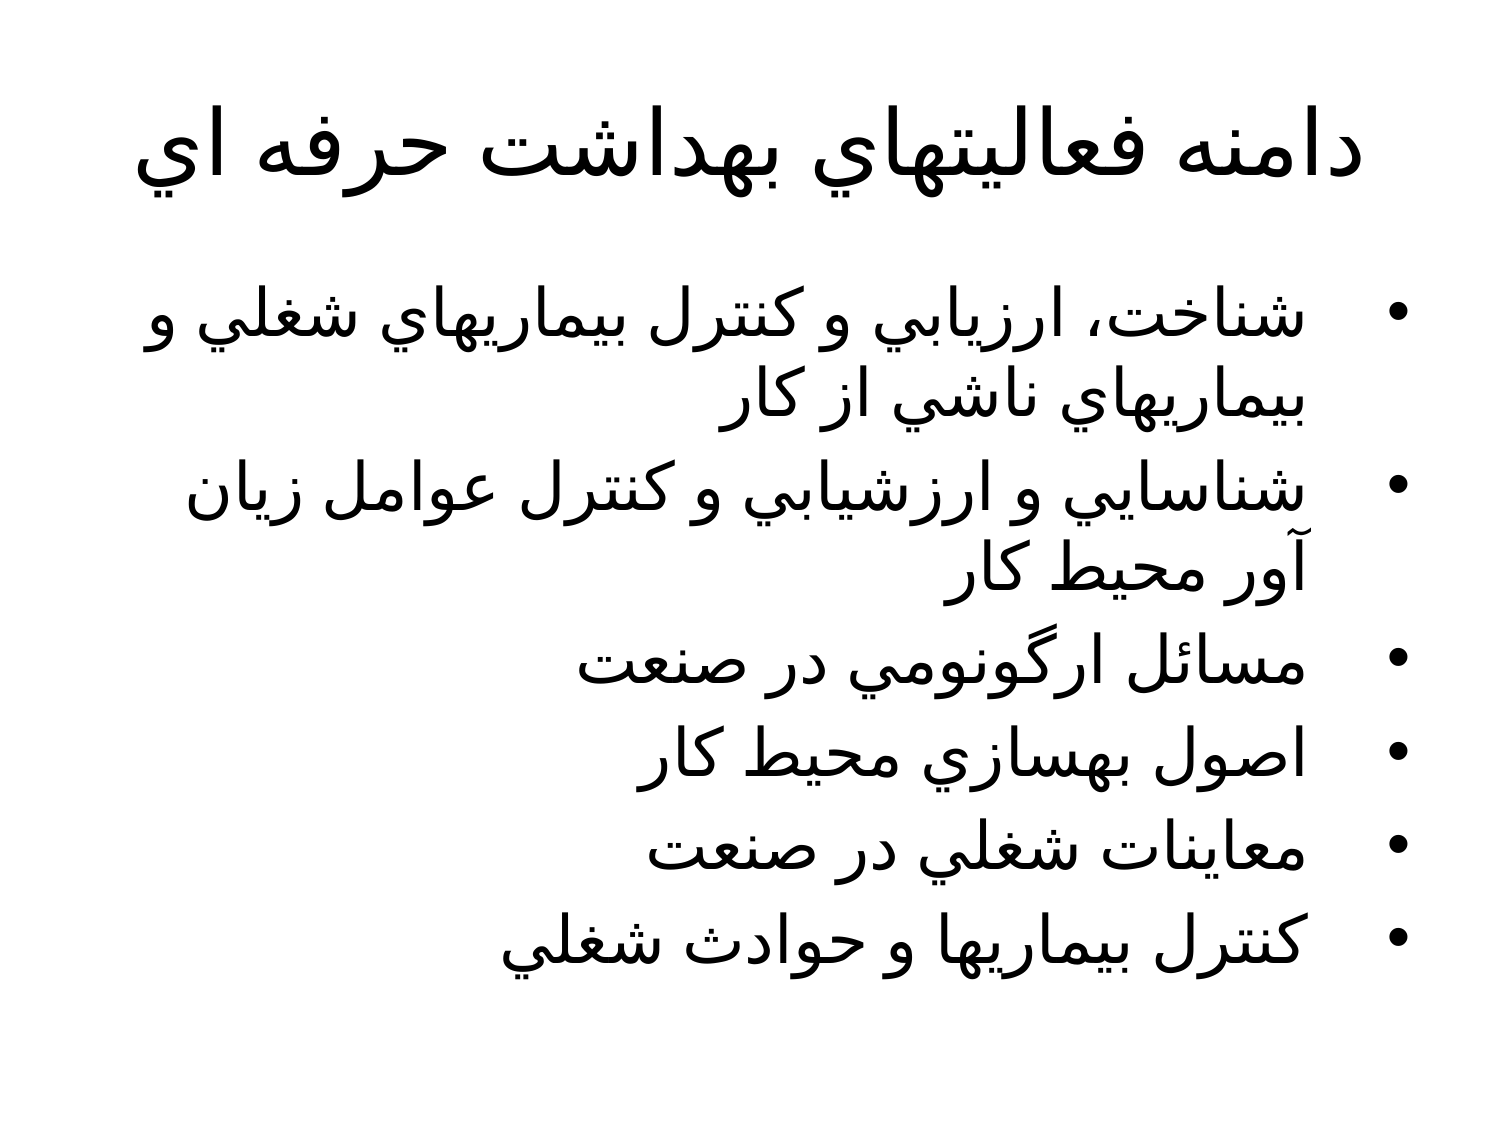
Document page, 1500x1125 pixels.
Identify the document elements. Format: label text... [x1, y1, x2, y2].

list شناخت، ارزيابي و كنترل بيماريهاي شغلي و بيماريهاي ناشي از كار شناسايي و ارزشيابي و كنترل عوامل زيان آور محيط كار مسائل ارگونومي در صنعت اصول بهسازي محيط كار معاينات شغلي در صنعت كنترل بيماريها و حوادث شغلي [75, 262, 1425, 1005]
title دامنه فعاليتهاي بهداشت حرفه اي [75, 45, 1425, 233]
